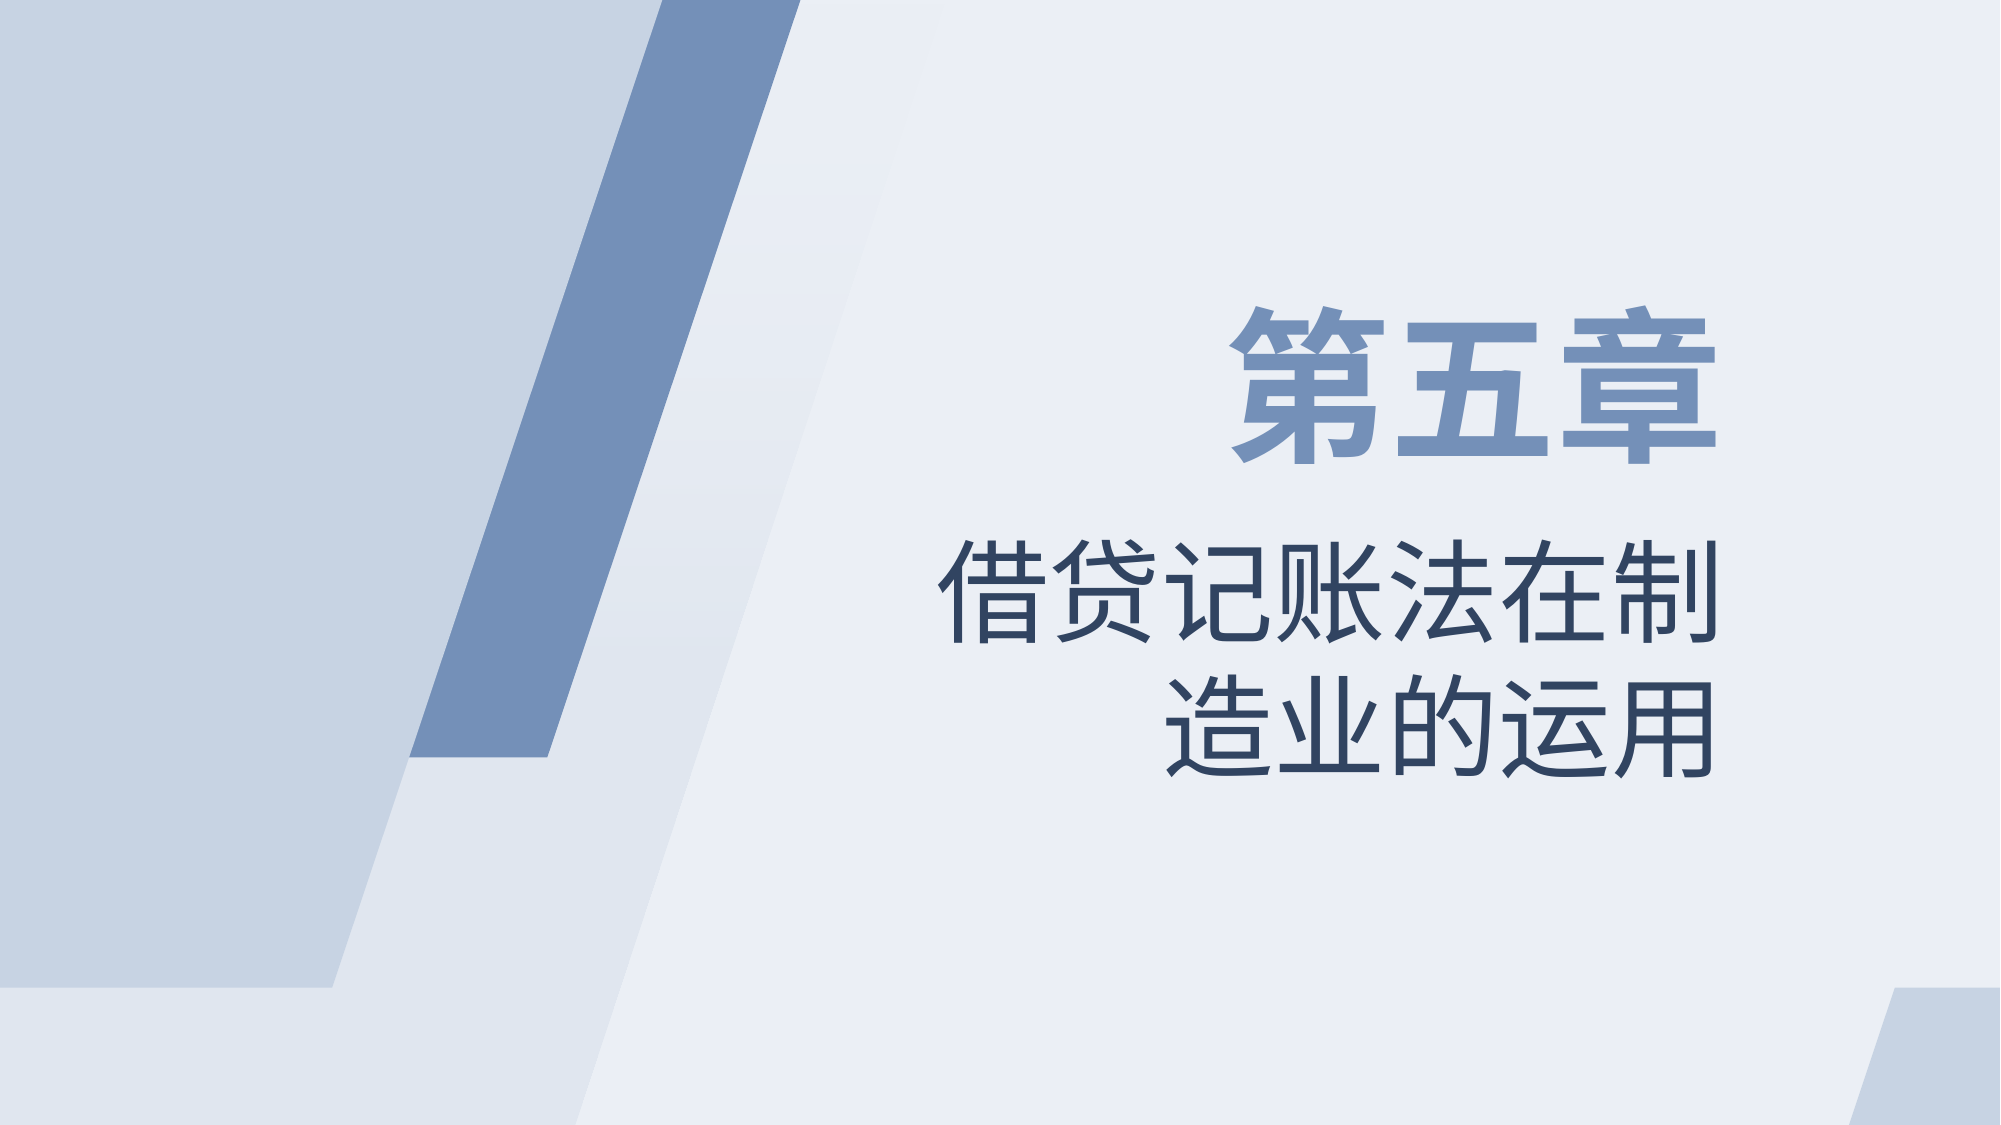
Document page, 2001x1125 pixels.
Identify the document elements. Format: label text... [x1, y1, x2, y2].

title 借贷记账法在制造业的运用 [881, 522, 1724, 854]
list 第五章 [880, 212, 1724, 483]
